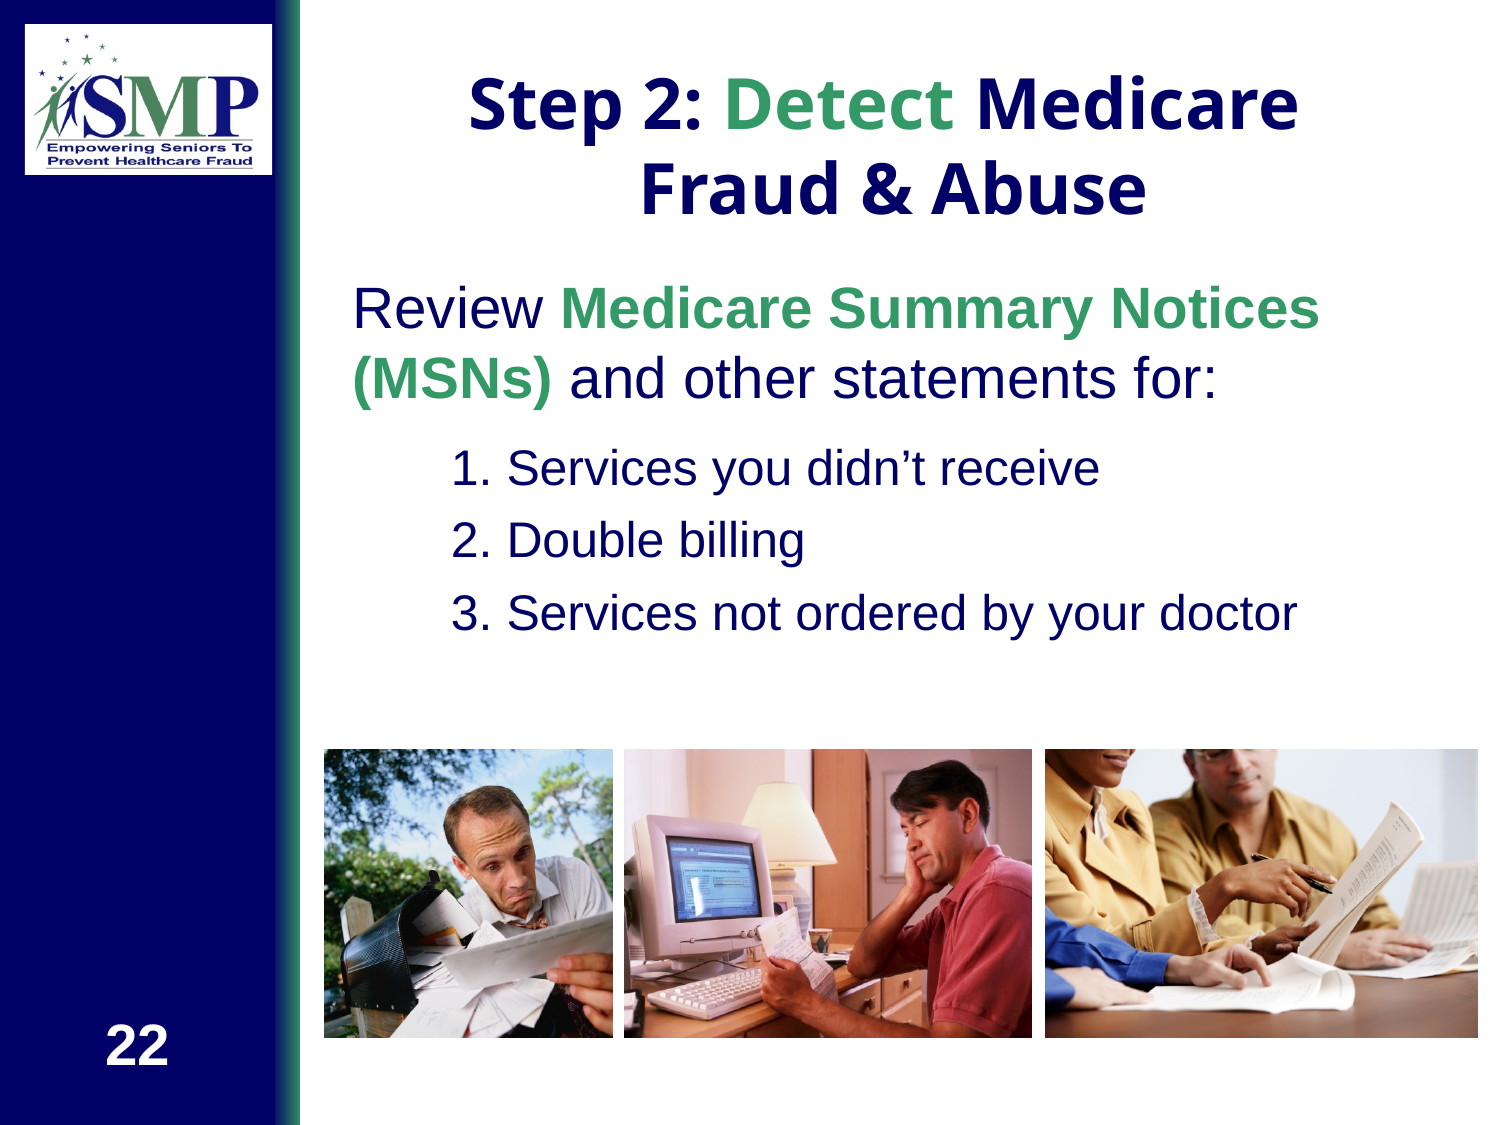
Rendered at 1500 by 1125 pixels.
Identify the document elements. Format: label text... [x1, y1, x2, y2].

slide_number 22 [0, 999, 276, 1076]
picture [624, 749, 1032, 1038]
title Step 2: Detect Medicare Fraud & Abuse [312, 75, 1475, 238]
list Review Medicare Summary Notices (MSNs) and other statements for: 1. Services you didn’t receive 2. Double billing 3. Services not ordered by your doctor [337, 262, 1450, 675]
text_box [0, 0, 1500, 75]
picture [24, 75, 273, 175]
picture [324, 749, 613, 1038]
picture [1045, 749, 1479, 1038]
